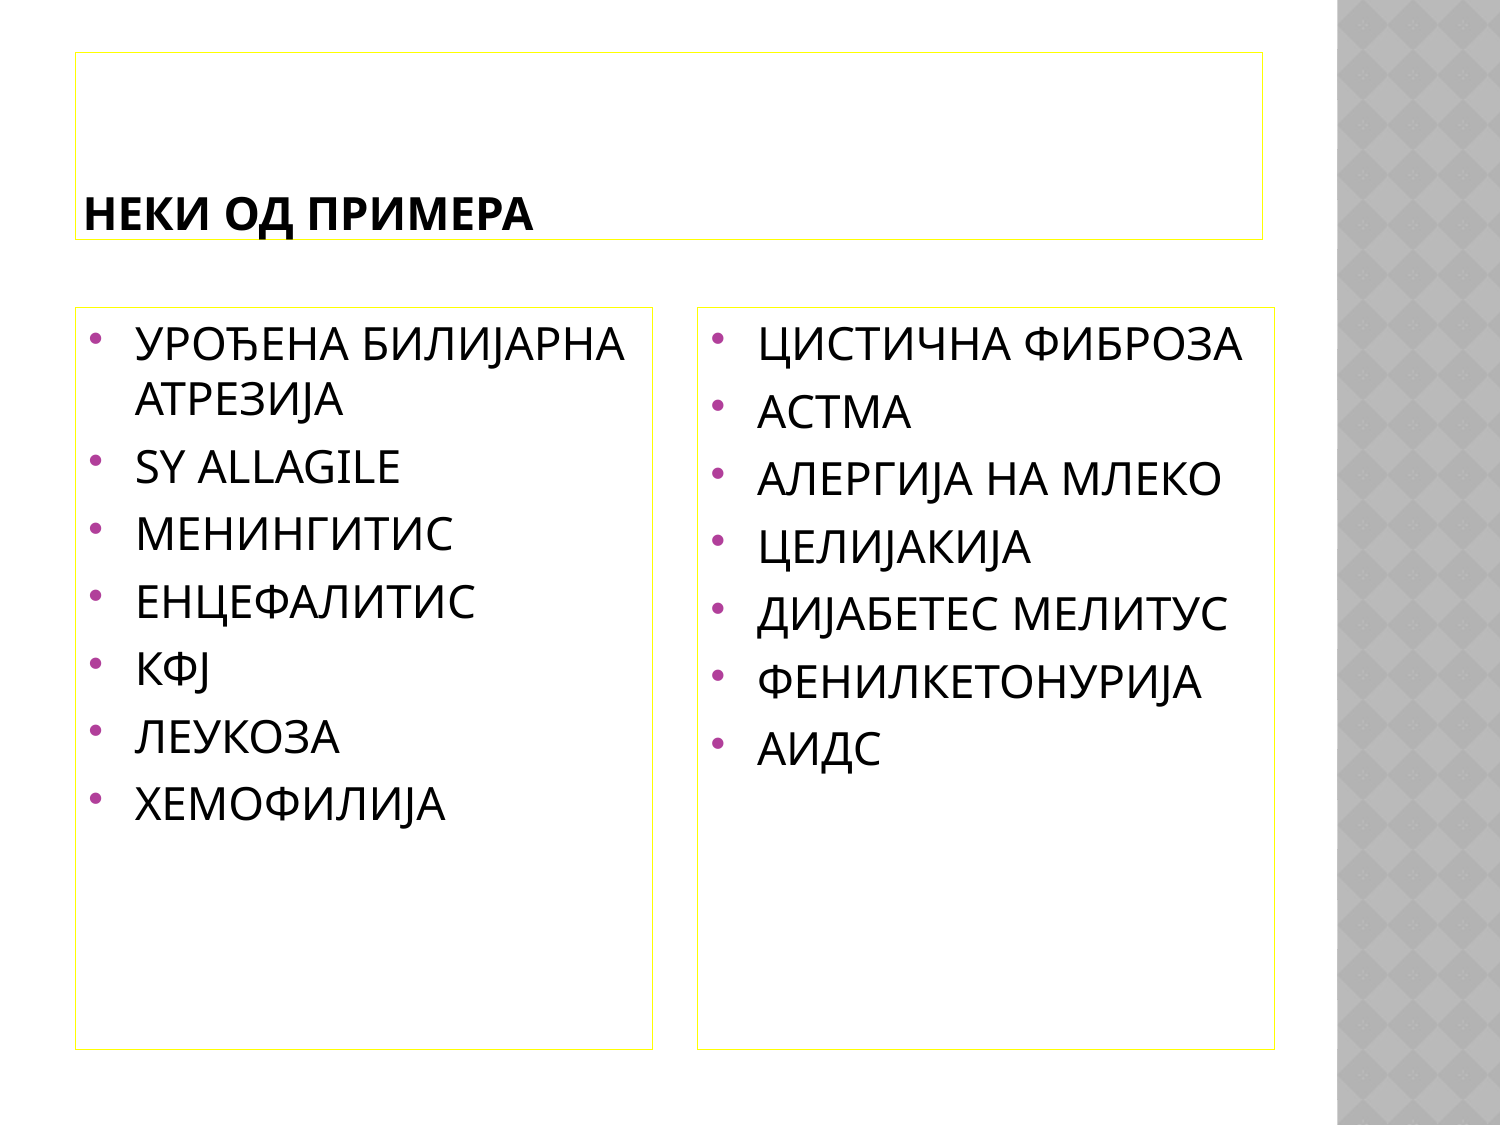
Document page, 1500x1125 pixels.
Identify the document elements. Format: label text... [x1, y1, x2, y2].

list ЦИСТИЧНА ФИБРОЗА АСТМА АЛЕРГИЈА НА МЛЕКО ЦЕЛИЈАКИЈА ДИЈАБЕТЕС МЕЛИТУС ФЕНИЛКЕТОНУРИЈА АИДС [697, 307, 1275, 1050]
list УРОЂЕНА БИЛИЈАРНА АТРЕЗИЈА SY ALLAGILE МЕНИНГИТИС ЕНЦЕФАЛИТИС КФЈ ЛЕУКОЗА ХЕМОФИЛИЈА [75, 307, 653, 1050]
title НЕКИ ОД ПРИМЕРА [75, 52, 1263, 240]
